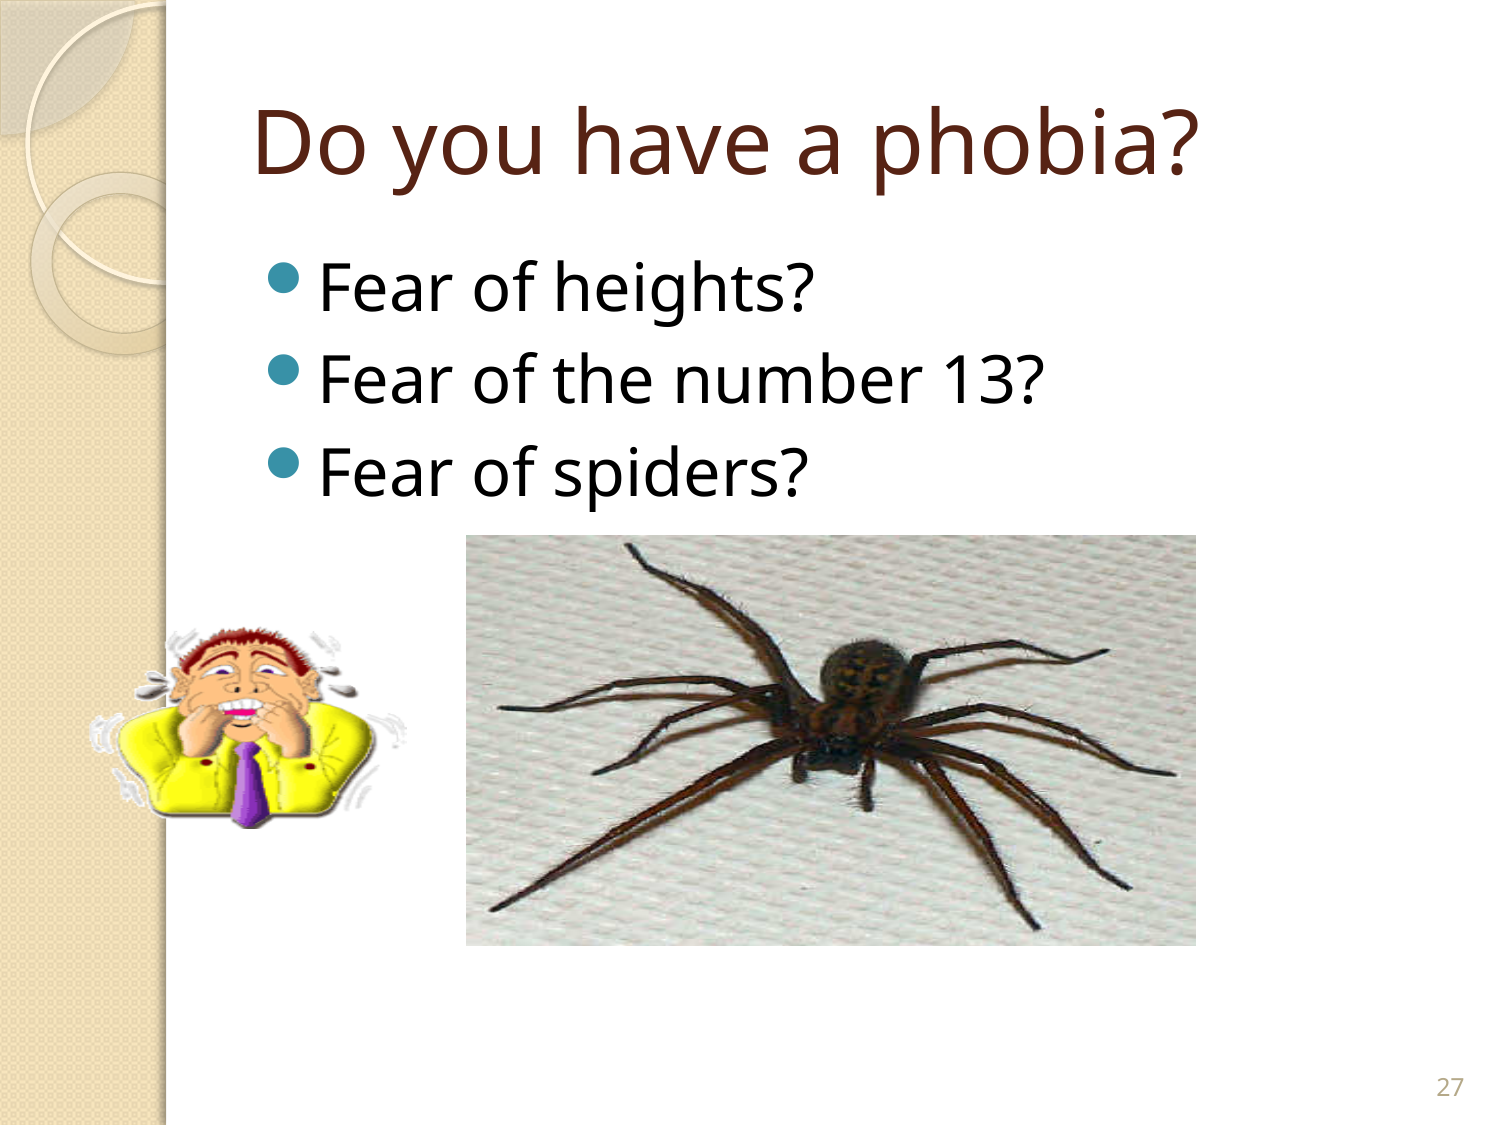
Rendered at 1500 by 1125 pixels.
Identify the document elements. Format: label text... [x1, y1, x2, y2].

picture [88, 624, 408, 829]
picture [466, 535, 1197, 947]
list Fear of heights? Fear of the number 13? Fear of spiders? [235, 237, 1466, 1025]
title Do you have a phobia? [235, 45, 1466, 233]
slide_number 27 [1413, 1034, 1488, 1113]
